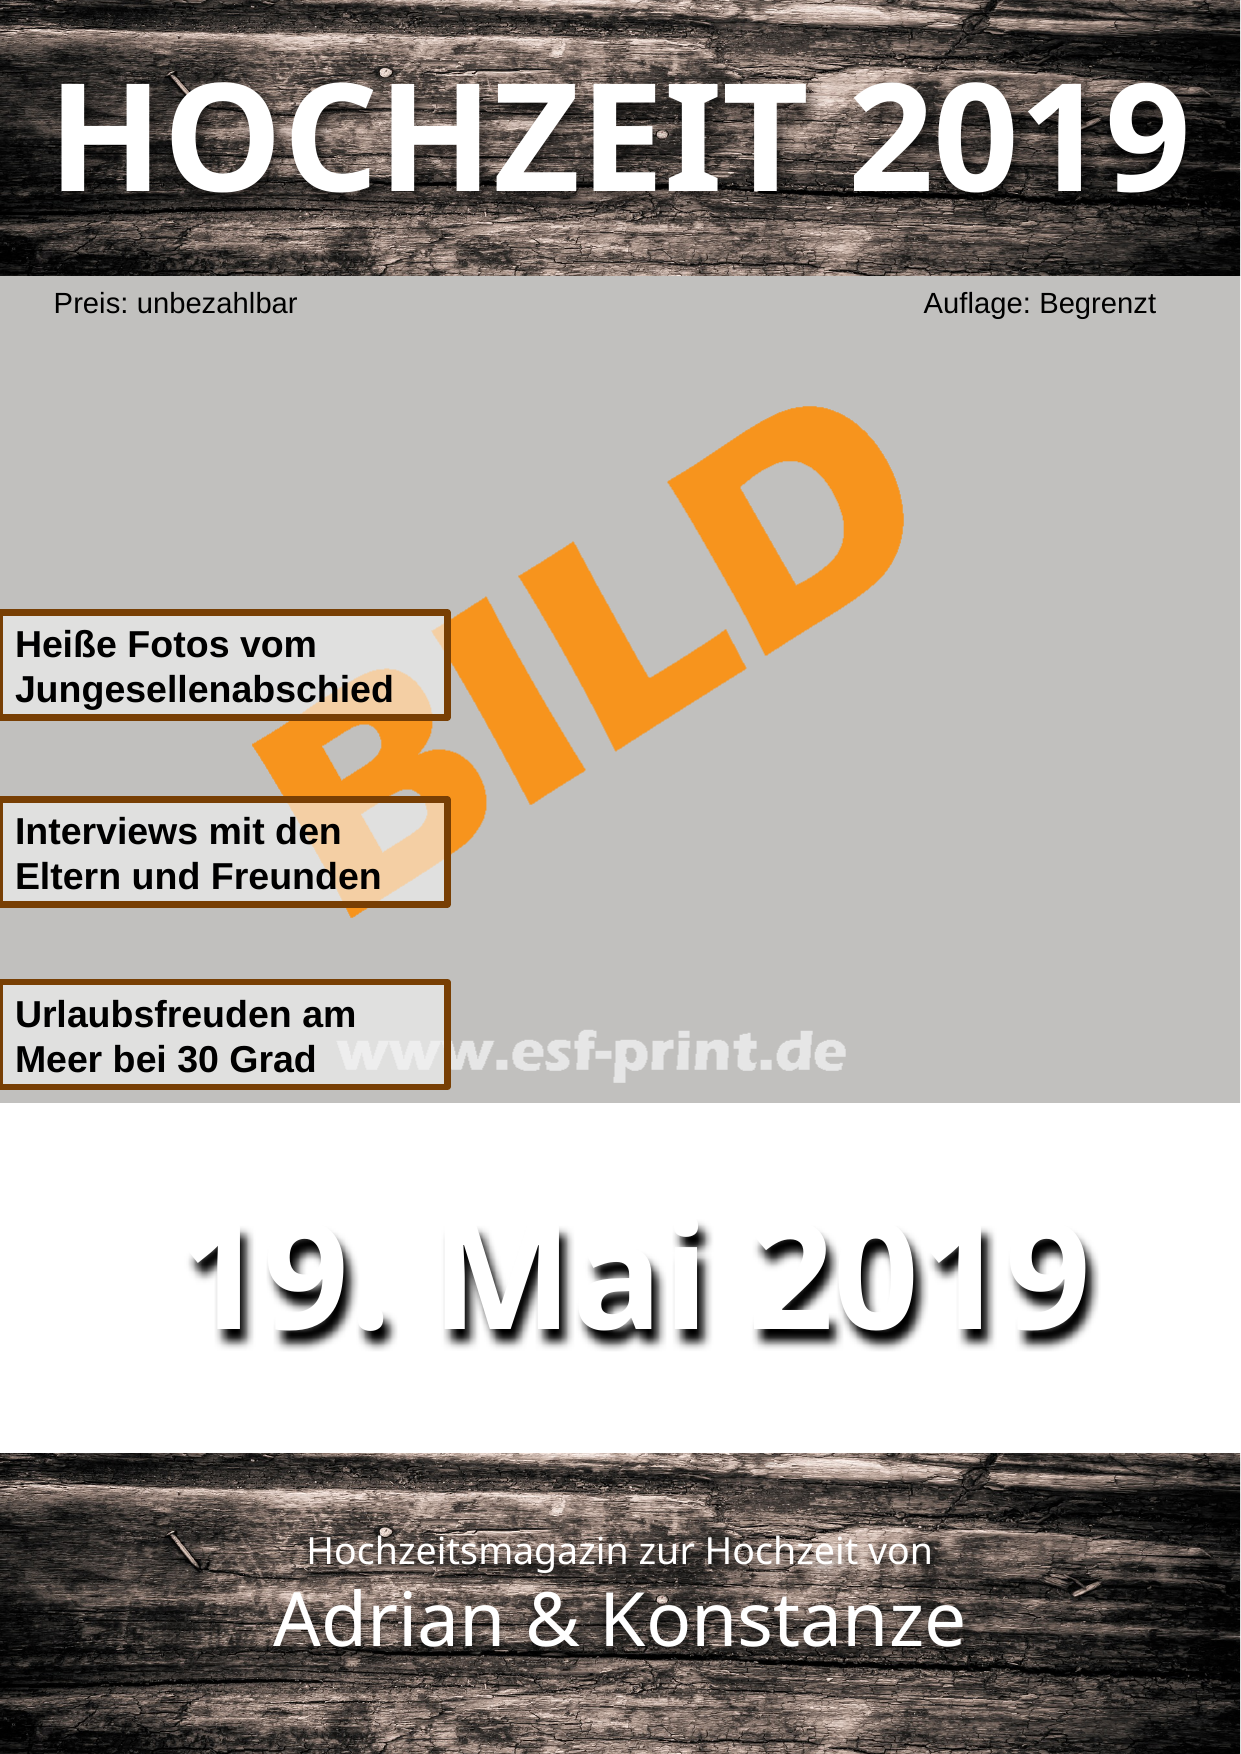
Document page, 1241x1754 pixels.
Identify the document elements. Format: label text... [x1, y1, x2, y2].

text_box 19. Mai 2019 [107, 1164, 1162, 1451]
picture [0, 1452, 1241, 1754]
picture [0, 0, 1241, 1104]
